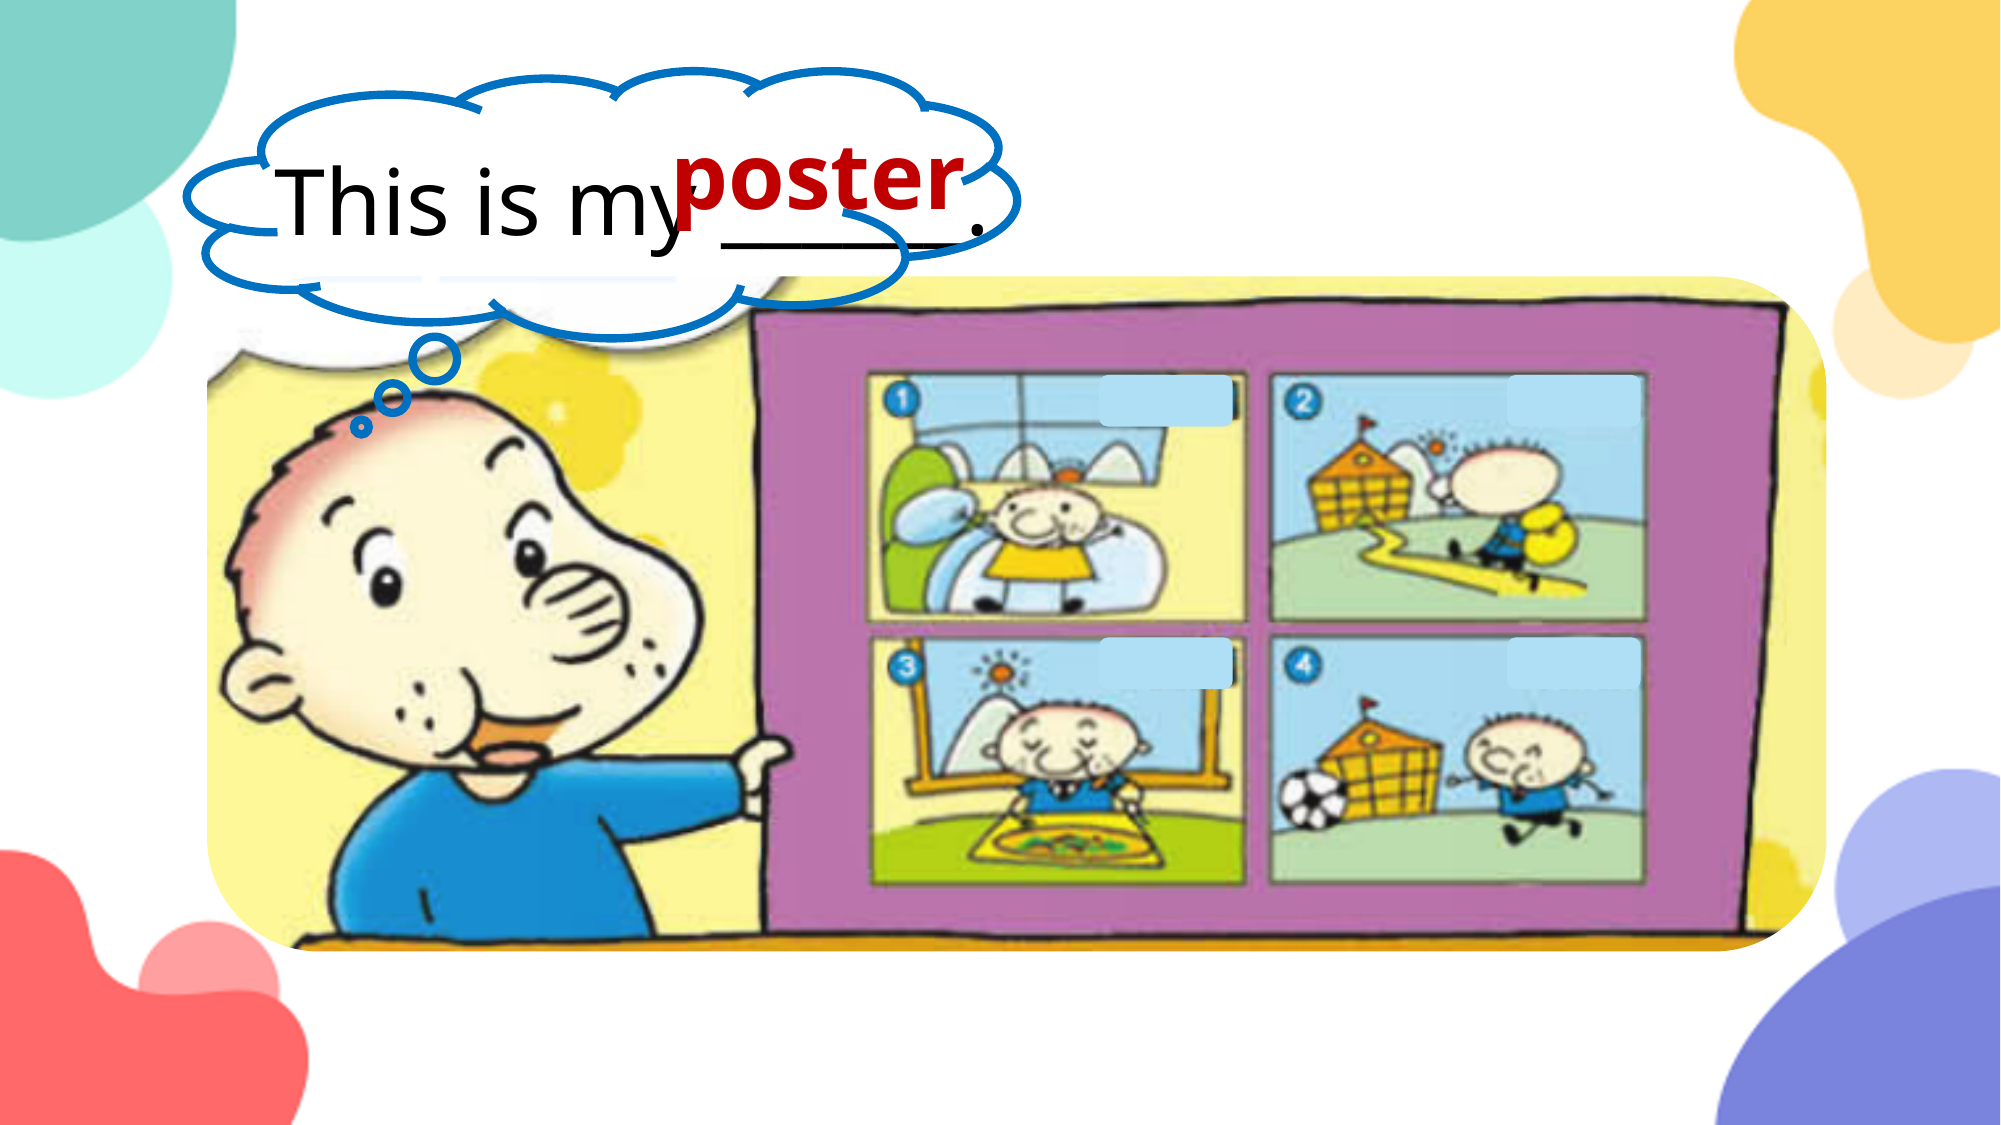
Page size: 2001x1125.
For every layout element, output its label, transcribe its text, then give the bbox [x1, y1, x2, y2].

text_box [185, 70, 1019, 276]
text_box poster [958, 110, 982, 121]
text_box This is my ______. [907, 136, 1030, 261]
picture [0, 0, 2001, 1125]
